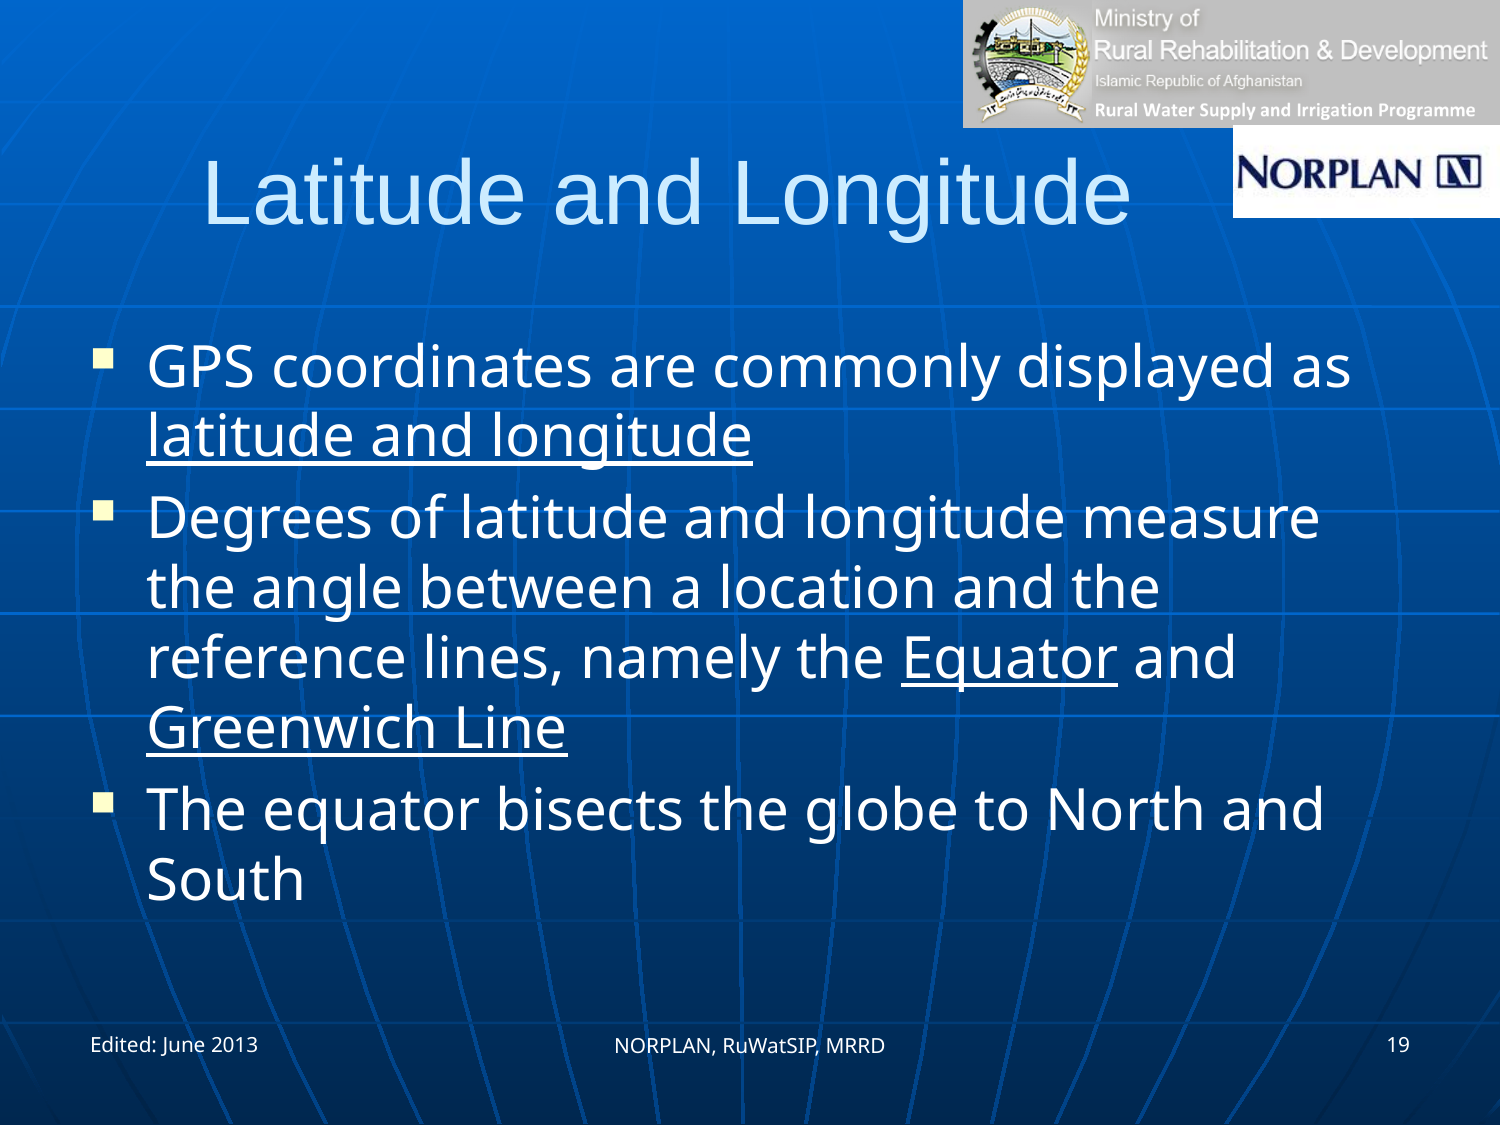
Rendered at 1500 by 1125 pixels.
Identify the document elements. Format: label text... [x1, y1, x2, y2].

footer NORPLAN, RuWatSIP, MRRD [512, 1024, 988, 1101]
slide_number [74, 1023, 426, 1100]
list GPS coordinates are commonly displayed as latitude and longitude Degrees of latitude and longitude measure the angle between a location and the reference lines, namely the Equator and Greenwich Line The equator bisects the globe to North and South [74, 320, 1426, 1006]
title Latitude and Longitude [74, 93, 1262, 282]
slide_number 19 [1074, 1023, 1426, 1100]
picture [963, 0, 1500, 218]
